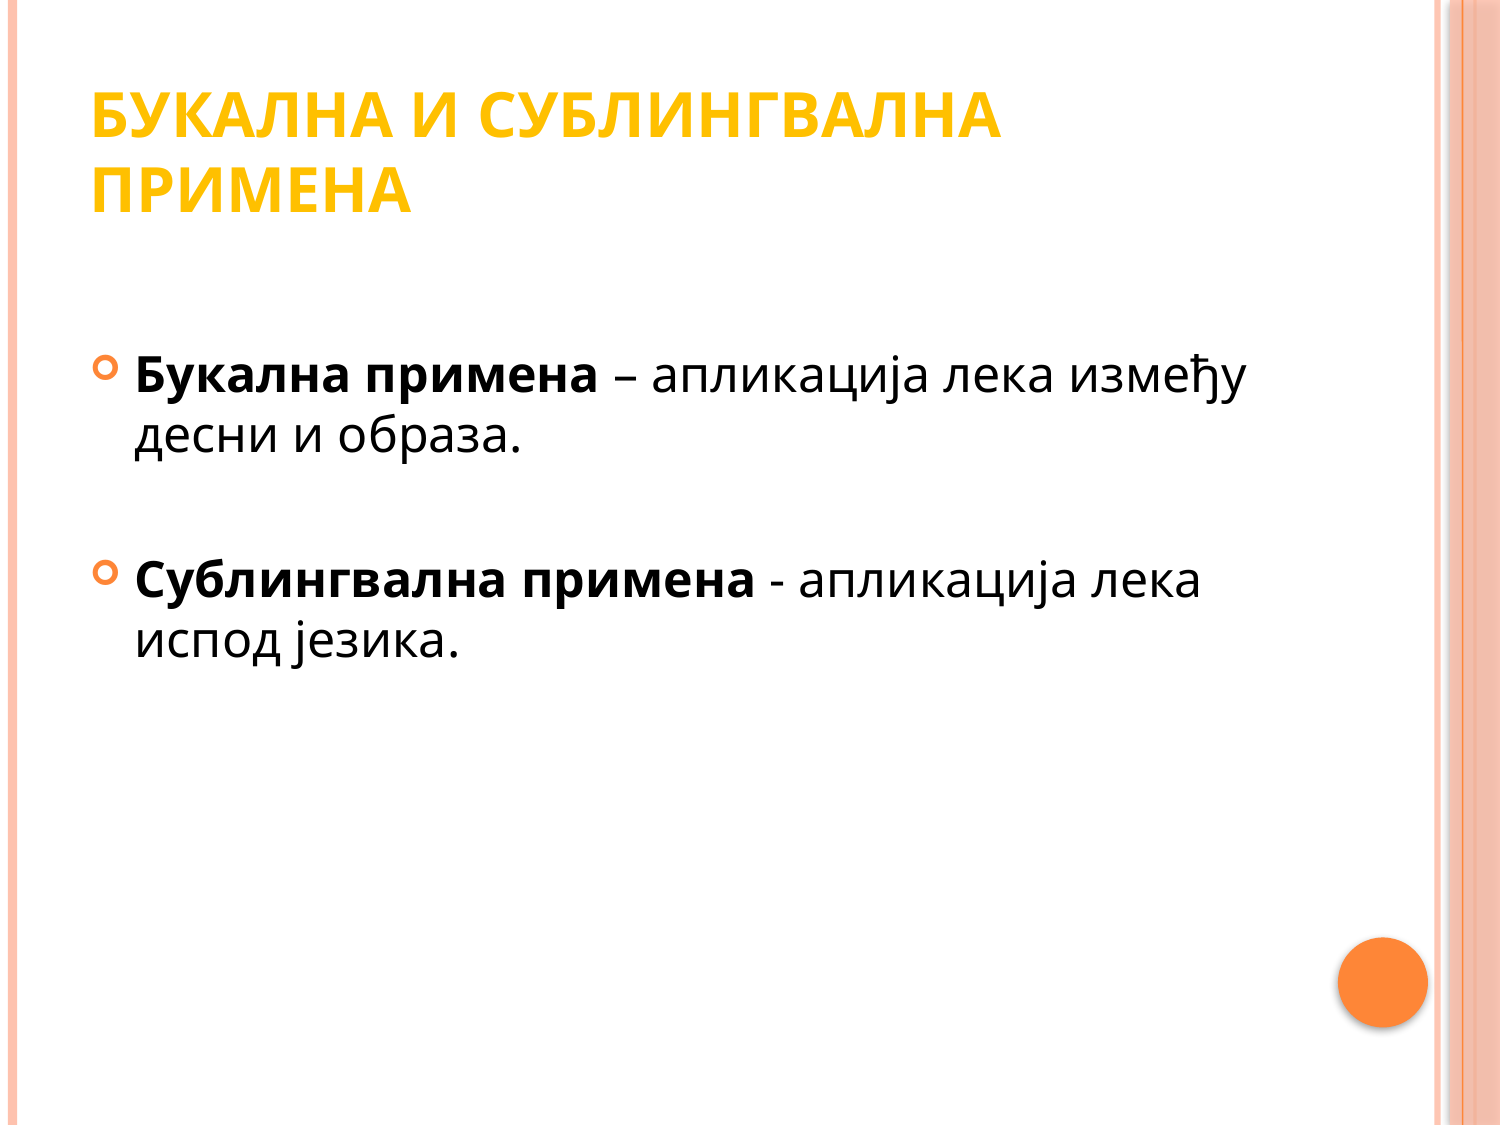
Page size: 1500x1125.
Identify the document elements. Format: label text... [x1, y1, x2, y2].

list Букална примена – апликација лека између десни и образа. Сублингвална примена - апликација лека испод језика. [75, 262, 1300, 1062]
title Букална и сублингвална примена [75, 45, 1300, 233]
